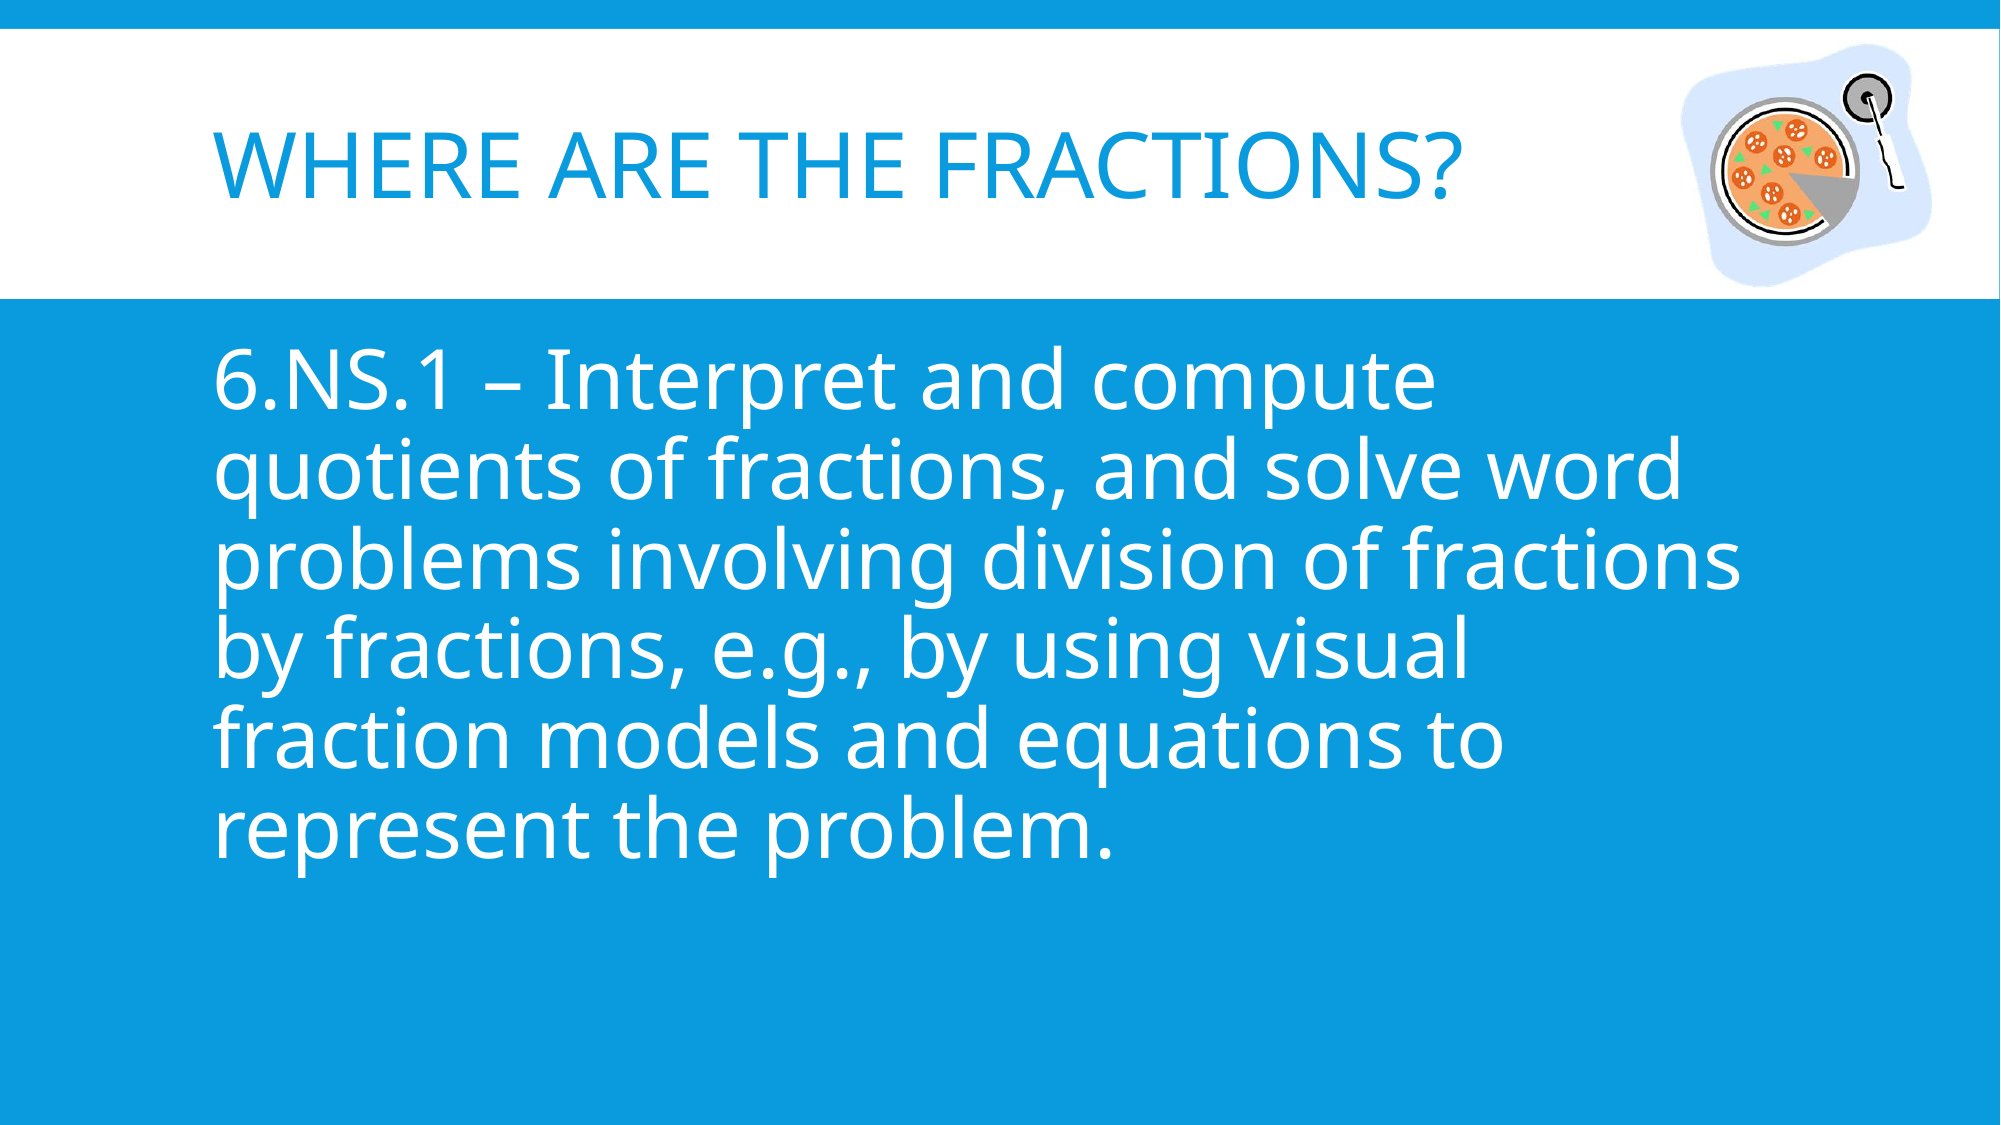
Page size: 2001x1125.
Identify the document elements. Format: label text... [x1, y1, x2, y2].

title Where are the fractions? [197, 46, 1675, 295]
picture [1680, 40, 1932, 292]
